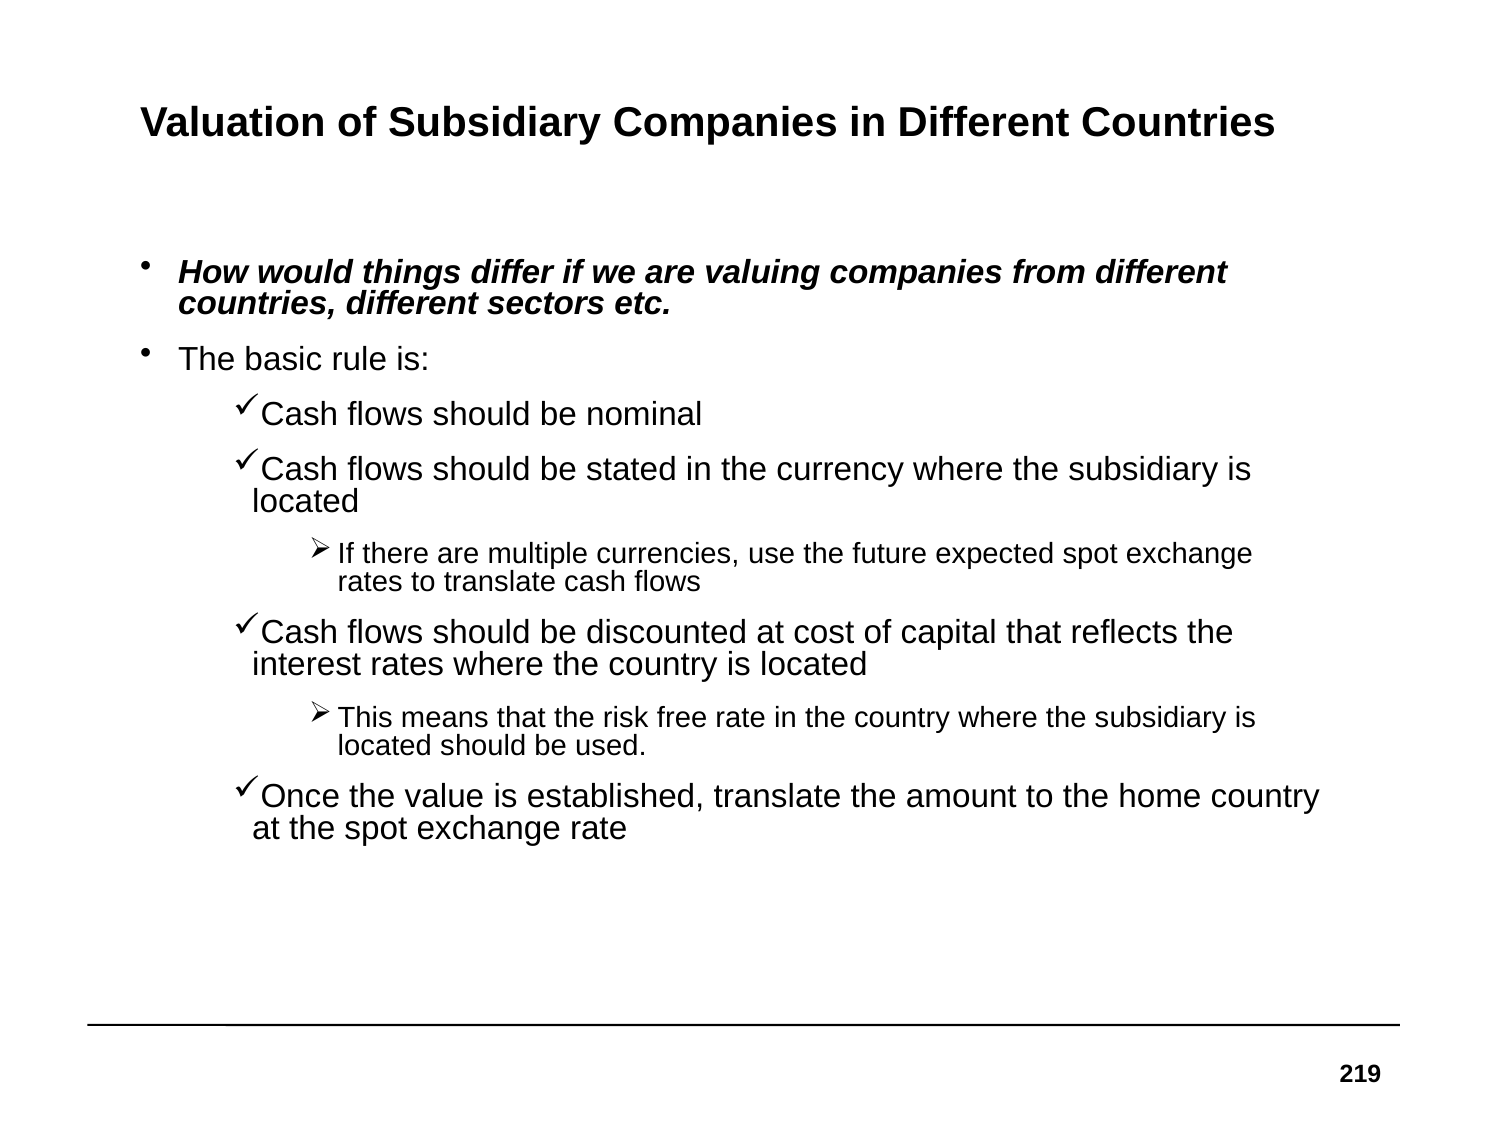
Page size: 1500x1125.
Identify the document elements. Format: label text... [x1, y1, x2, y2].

title Valuation of Subsidiary Companies in Different Countries [125, 87, 1375, 225]
list How would things differ if we are valuing companies from different countries, different sectors etc. The basic rule is: Cash flows should be nominal Cash flows should be stated in the currency where the subsidiary is located If there are multiple currencies, use the future expected spot exchange rates to translate cash flows Cash flows should be discounted at cost of capital that reflects the interest rates where the country is located This means that the risk free rate in the country where the subsidiary is located should be used. Once the value is established, translate the amount to the home country at the spot exchange rate [125, 249, 1338, 1000]
